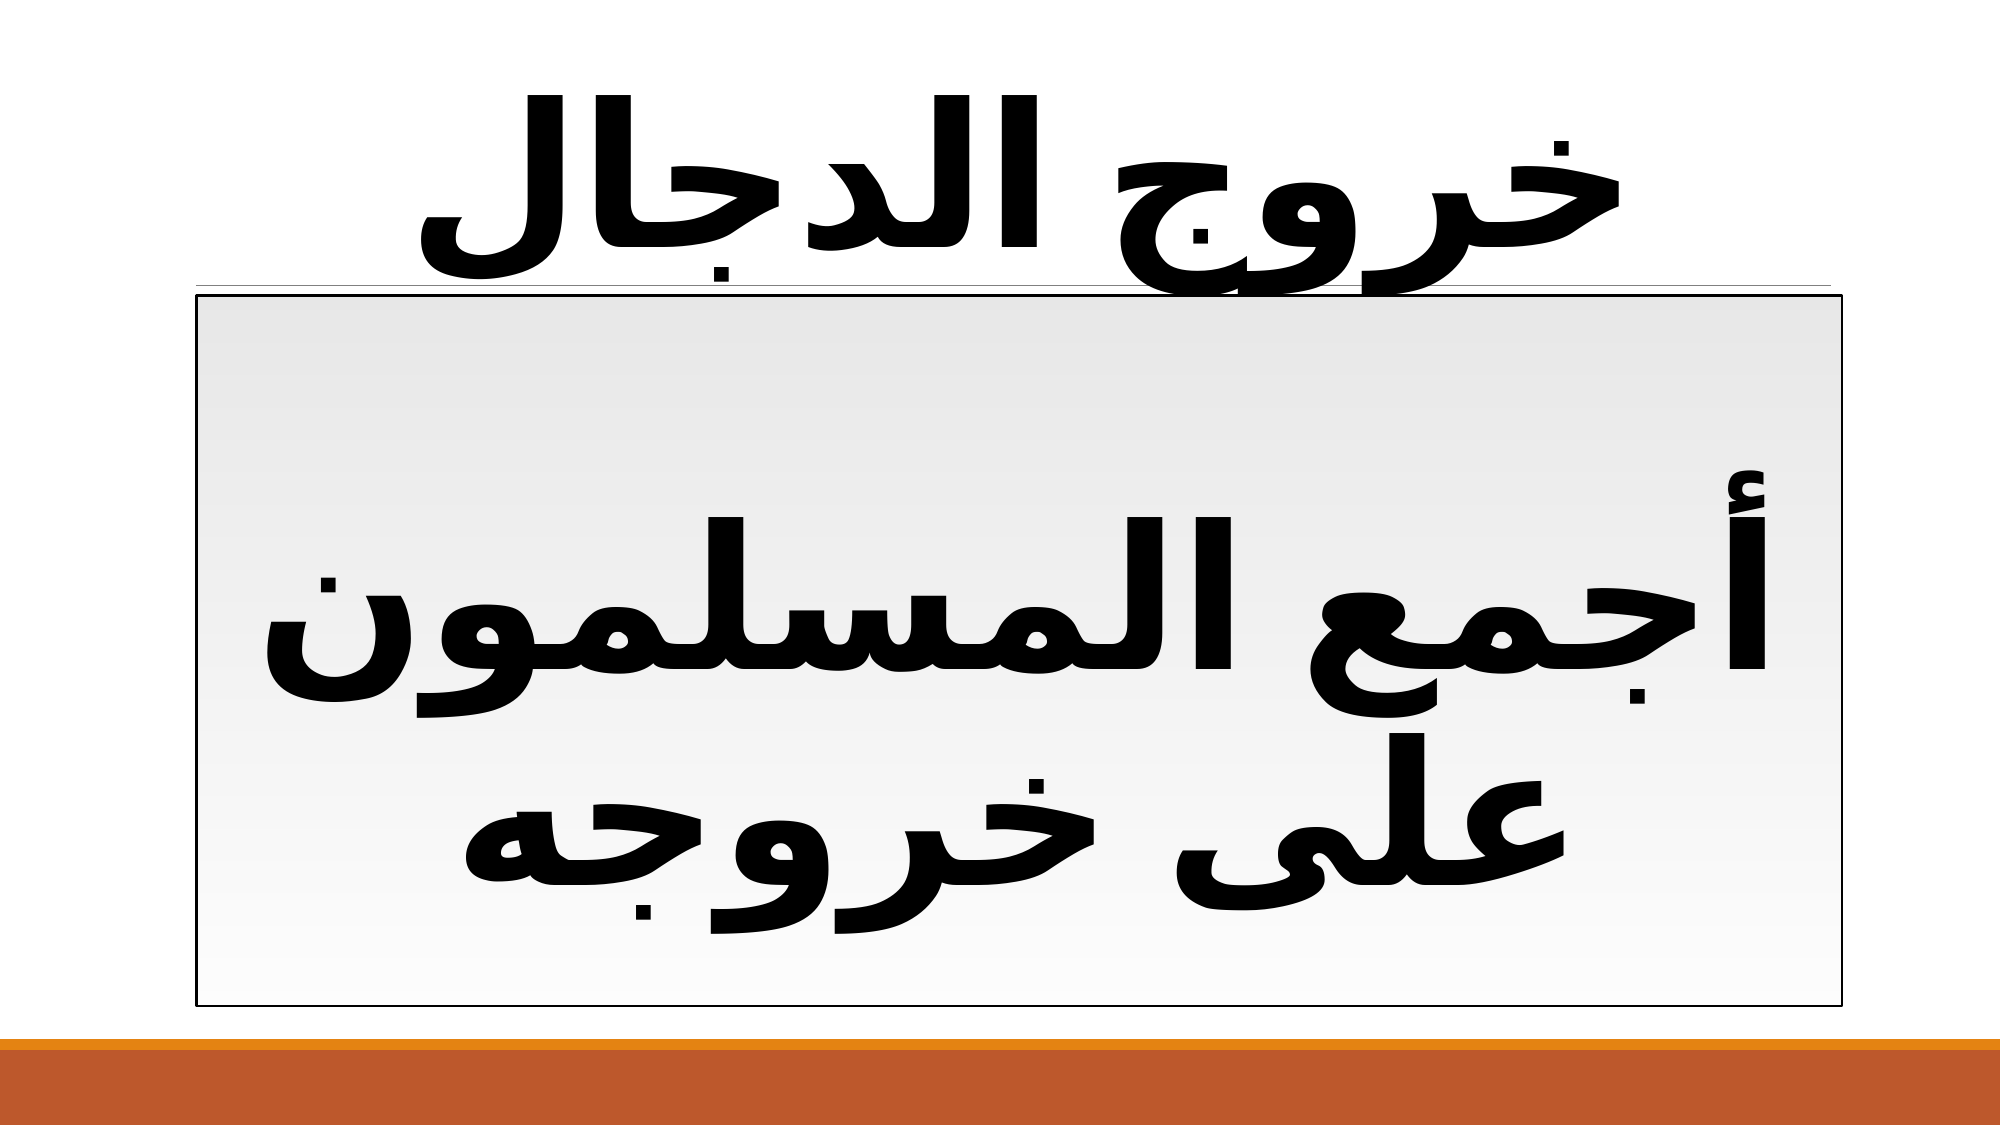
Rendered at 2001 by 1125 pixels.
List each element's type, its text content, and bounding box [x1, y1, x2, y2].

list أجمع المسلمون على خروجه [195, 294, 1843, 1007]
title خروج الدجال [232, 44, 1813, 294]
